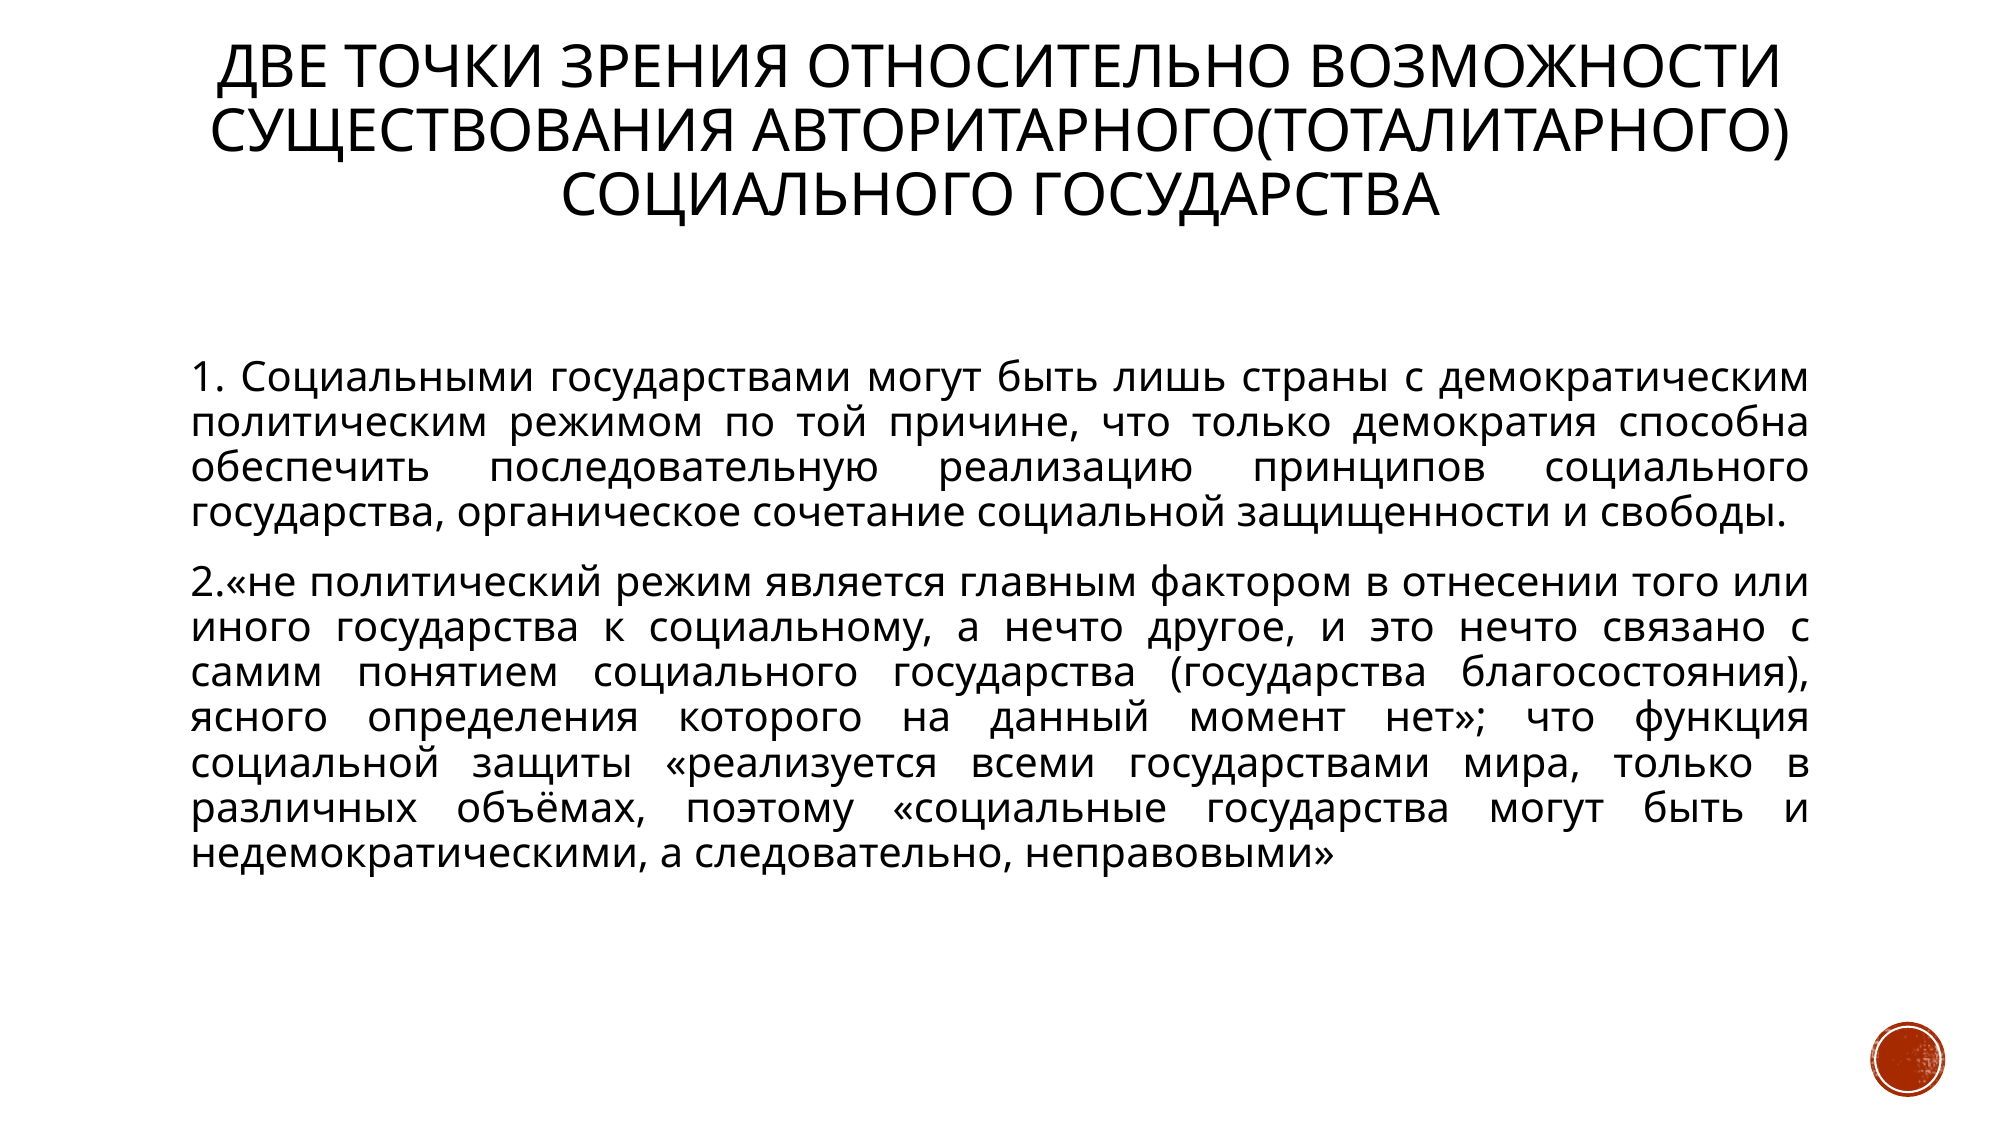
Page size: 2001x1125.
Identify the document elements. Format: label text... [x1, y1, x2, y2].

list 1. Социальными государствами могут быть лишь страны с демократическим политическим режимом по той причине, что только демократия способна обеспечить последовательную реализацию принципов социального государства, органическое сочетание социальной защищенности и свободы. 2.«не политический режим является главным фактором в отнесении того или иного государства к социальному, а нечто другое, и это нечто связано с самим понятием социального государства (государства благосостояния), ясного определения которого на данный момент нет»; что функция социальной защиты «реализуется всеми государствами мира, только в различных объёмах, поэтому «социальные государства могут быть и недемократическими, а следовательно, неправовыми» [175, 348, 1826, 1013]
title ДВЕ Точки зрения относительно возможности существования авторитарного(тоталитарного) социального государства [175, 0, 1826, 264]
